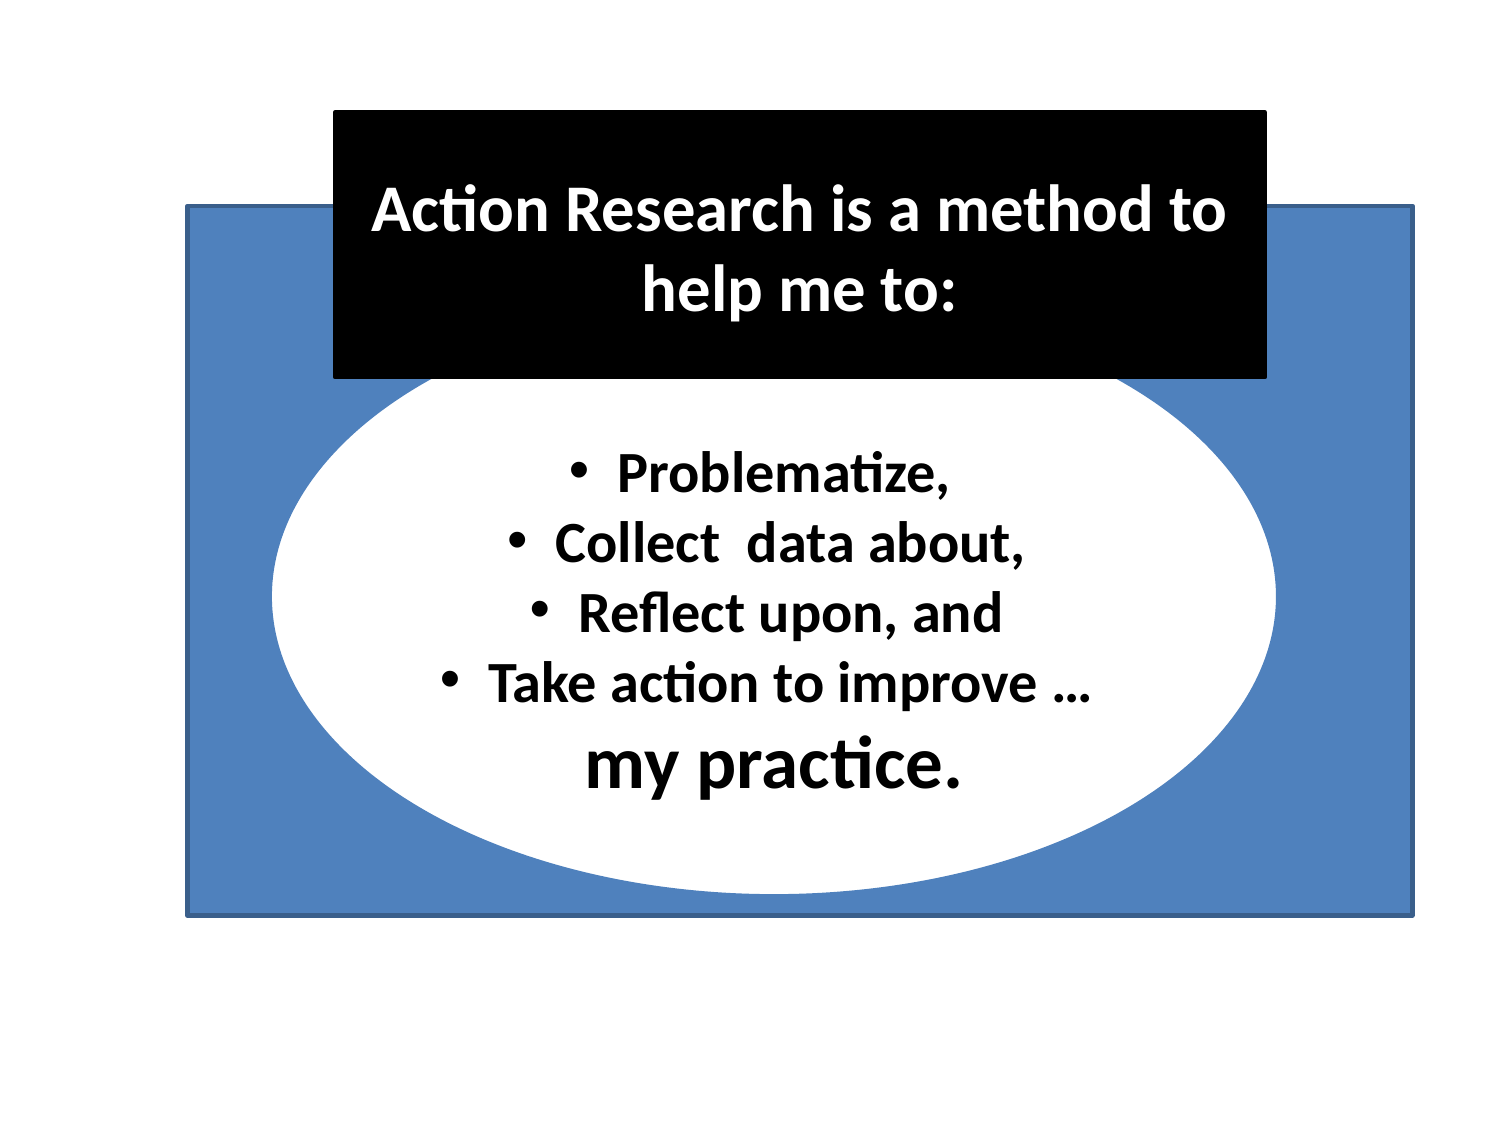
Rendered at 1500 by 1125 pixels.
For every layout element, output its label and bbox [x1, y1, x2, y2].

text_box [187, 112, 1413, 924]
